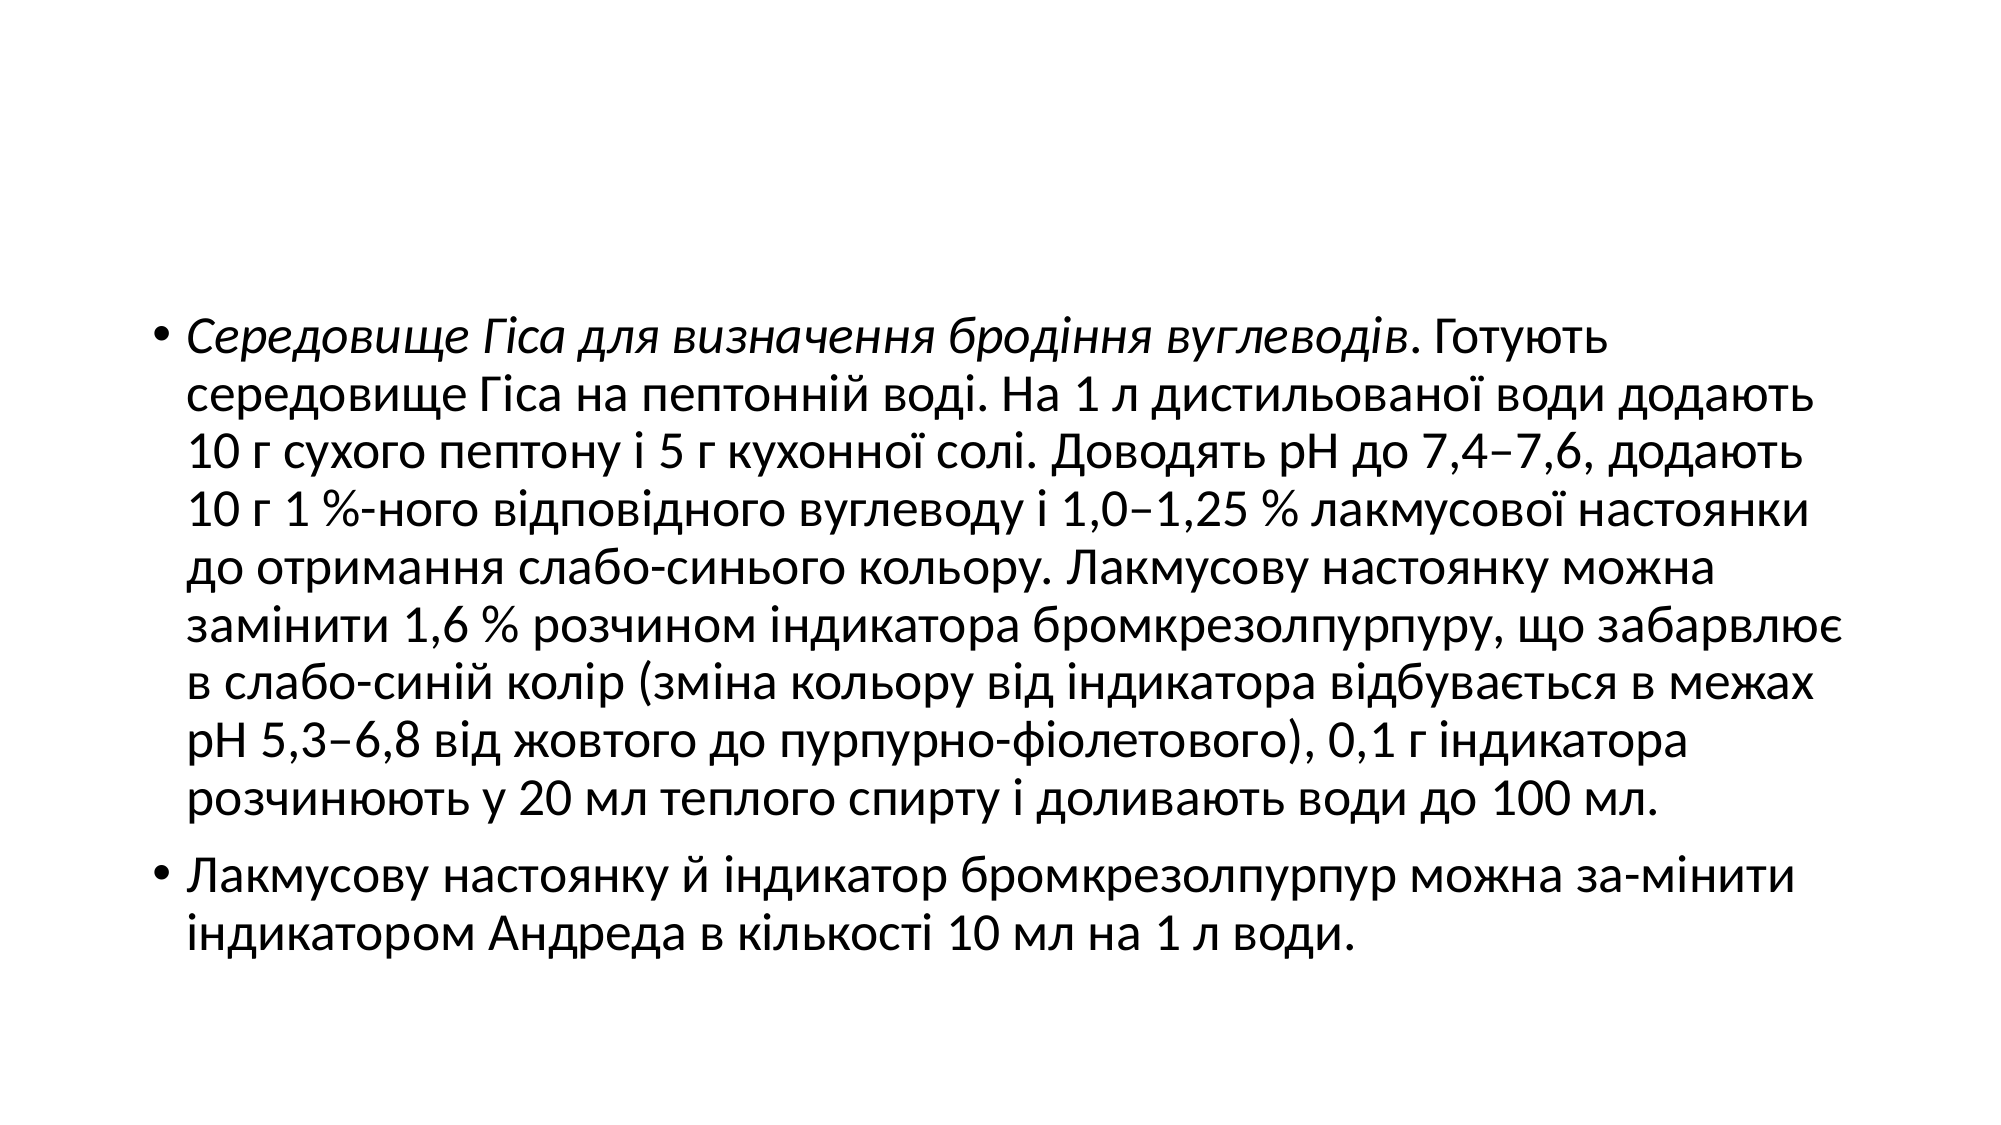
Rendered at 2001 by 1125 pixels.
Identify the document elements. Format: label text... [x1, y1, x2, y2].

list Середовище Гіса для визначення бродіння вуглеводів. Готують середовище Гіса на пептонній воді. На 1 л дистильованої води додають 10 г сухого пептону і 5 г кухонної солі. Доводять рН до 7,4–7,6, додають 10 г 1 %-ного відповідного вуглеводу і 1,0–1,25 % лакмусової настоянки до отримання слабо-синього кольору. Лакмусову настоянку можна замінити 1,6 % розчином індикатора бромкрезолпурпуру, що забарвлює в слабо-синій колір (зміна кольору від індикатора відбувається в межах рН 5,3–6,8 від жовтого до пурпурно-фіолетового), 0,1 г індикатора розчинюють у 20 мл теплого спирту і доливають води до 100 мл. Лакмусову настоянку й індикатор бромкрезолпурпур можна за-мінити індикатором Андреда в кількості 10 мл на 1 л води. [137, 299, 1863, 1014]
